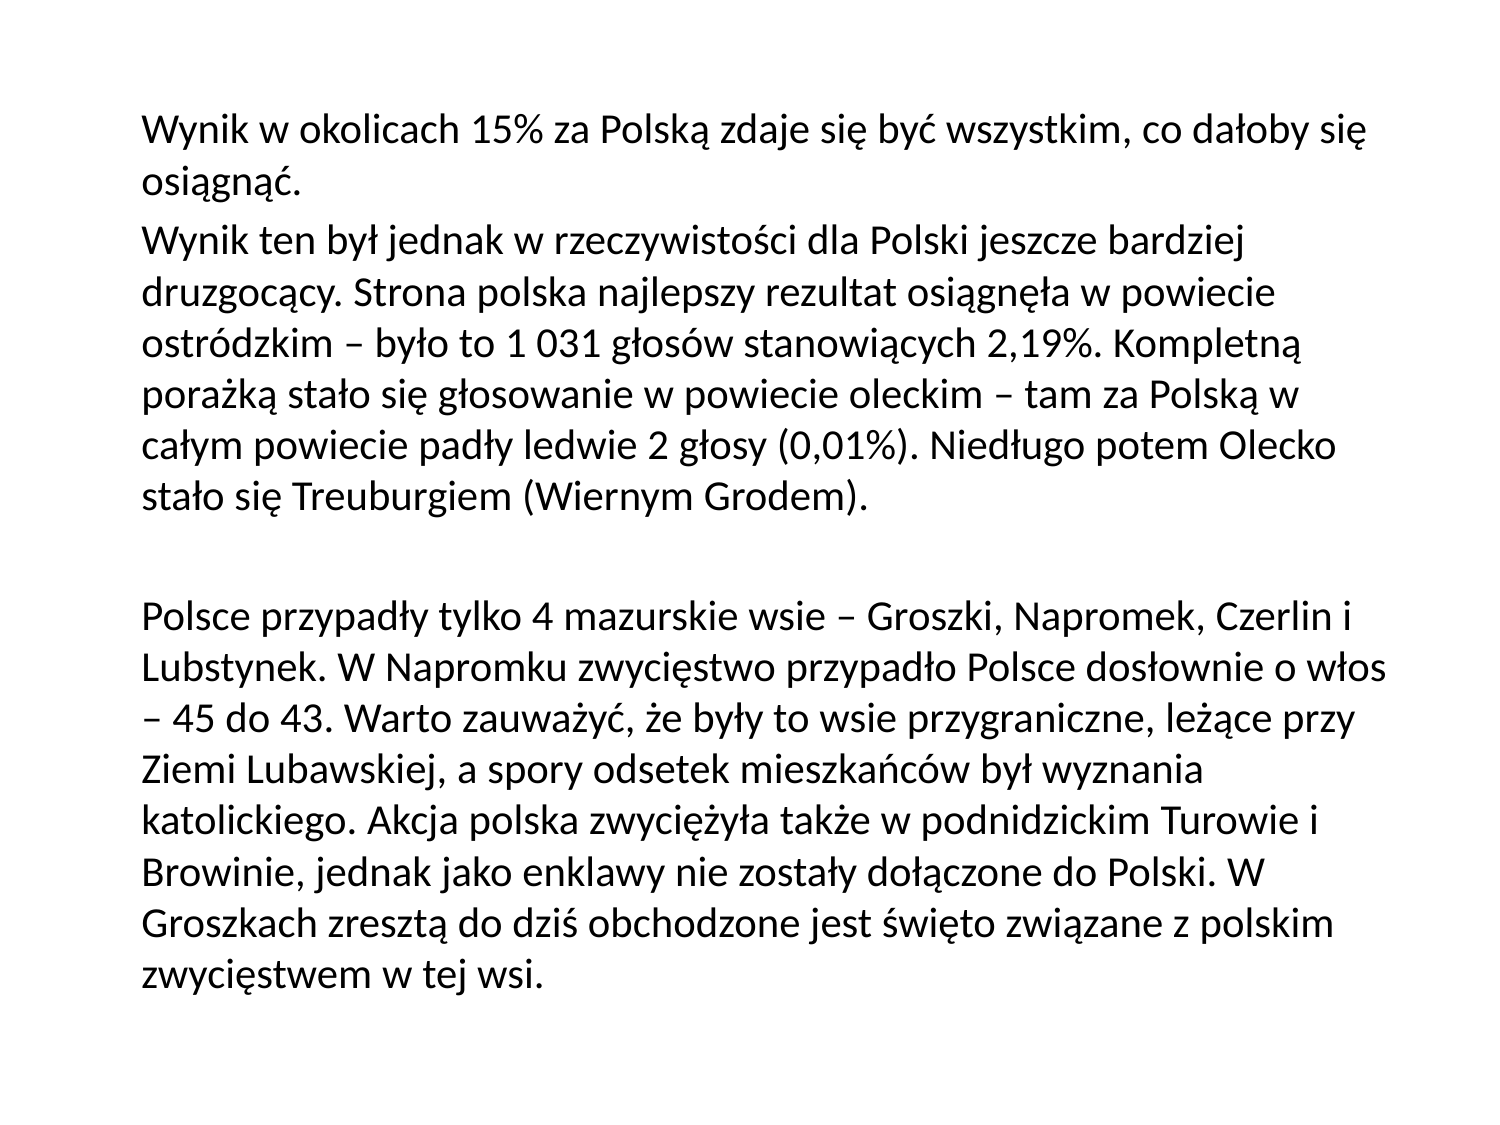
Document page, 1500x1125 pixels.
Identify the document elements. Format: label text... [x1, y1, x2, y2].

list Wynik w okolicach 15% za Polską zdaje się być wszystkim, co dałoby się osiągnąć. Wynik ten był jednak w rzeczywistości dla Polski jeszcze bardziej druzgocący. Strona polska najlepszy rezultat osiągnęła w powiecie ostródzkim – było to 1 031 głosów stanowiących 2,19%. Kompletną porażką stało się głosowanie w powiecie oleckim – tam za Polską w całym powiecie padły ledwie 2 głosy (0,01%). Niedługo potem Olecko stało się Treuburgiem (Wiernym Grodem). Polsce przypadły tylko 4 mazurskie wsie – Groszki, Napromek, Czerlin i Lubstynek. W Napromku zwycięstwo przypadło Polsce dosłownie o włos – 45 do 43. Warto zauważyć, że były to wsie przygraniczne, leżące przy Ziemi Lubawskiej, a spory odsetek mieszkańców był wyznania katolickiego. Akcja polska zwyciężyła także w podnidzickim Turowie i Browinie, jednak jako enklawy nie zostały dołączone do Polski. W Groszkach zresztą do dziś obchodzone jest święto związane z polskim zwycięstwem w tej wsi. [75, 93, 1425, 1005]
